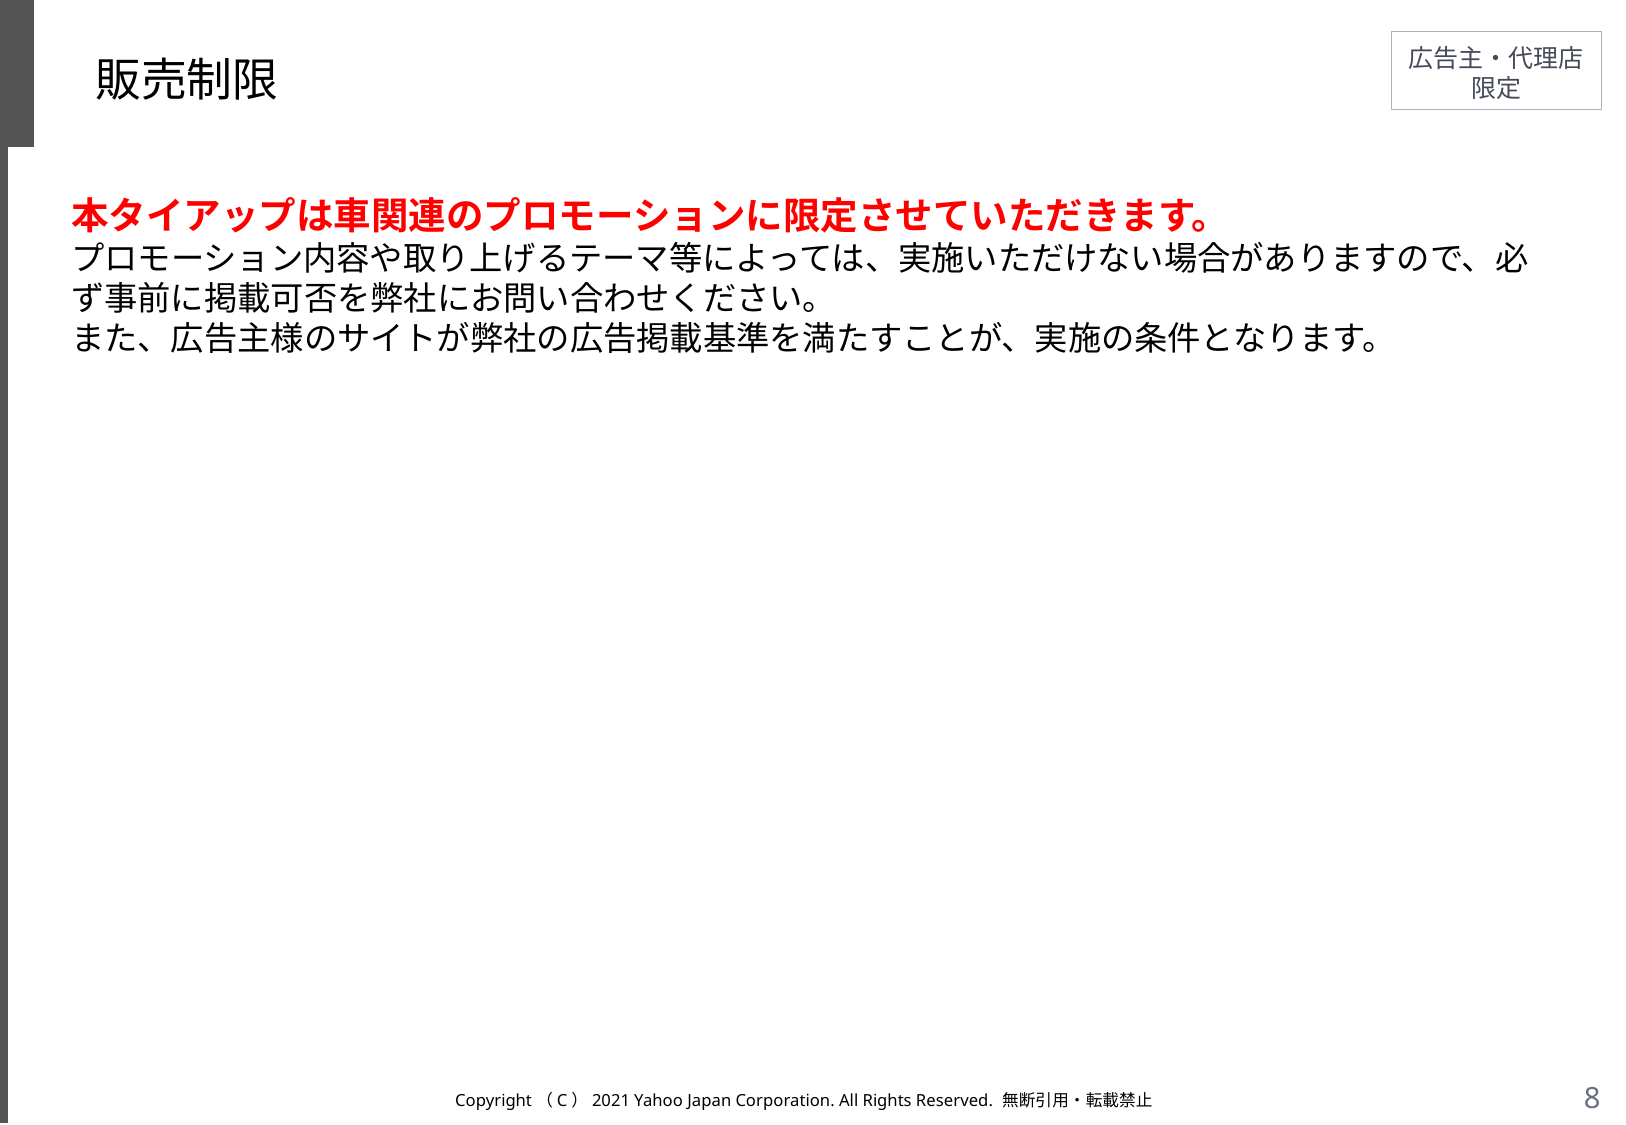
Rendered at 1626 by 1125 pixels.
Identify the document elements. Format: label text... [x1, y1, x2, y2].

footer Copyright（C）2021 Yahoo Japan Corporation. All Rights Reserved. 無断引用・転載禁止 [440, 1082, 1185, 1118]
text_box 本タイアップは車関連のプロモーションに限定させていただきます。 プロモーション内容や取り上げるテーマ等によっては、実施いただけない場合がありますので、必ず事前に掲載可否を弊社にお問い合わせください。 また、広告主様のサイトが弊社の広告掲載基準を満たすことが、実施の条件となります。 [56, 184, 1569, 395]
title 販売制限 [80, 42, 1392, 114]
